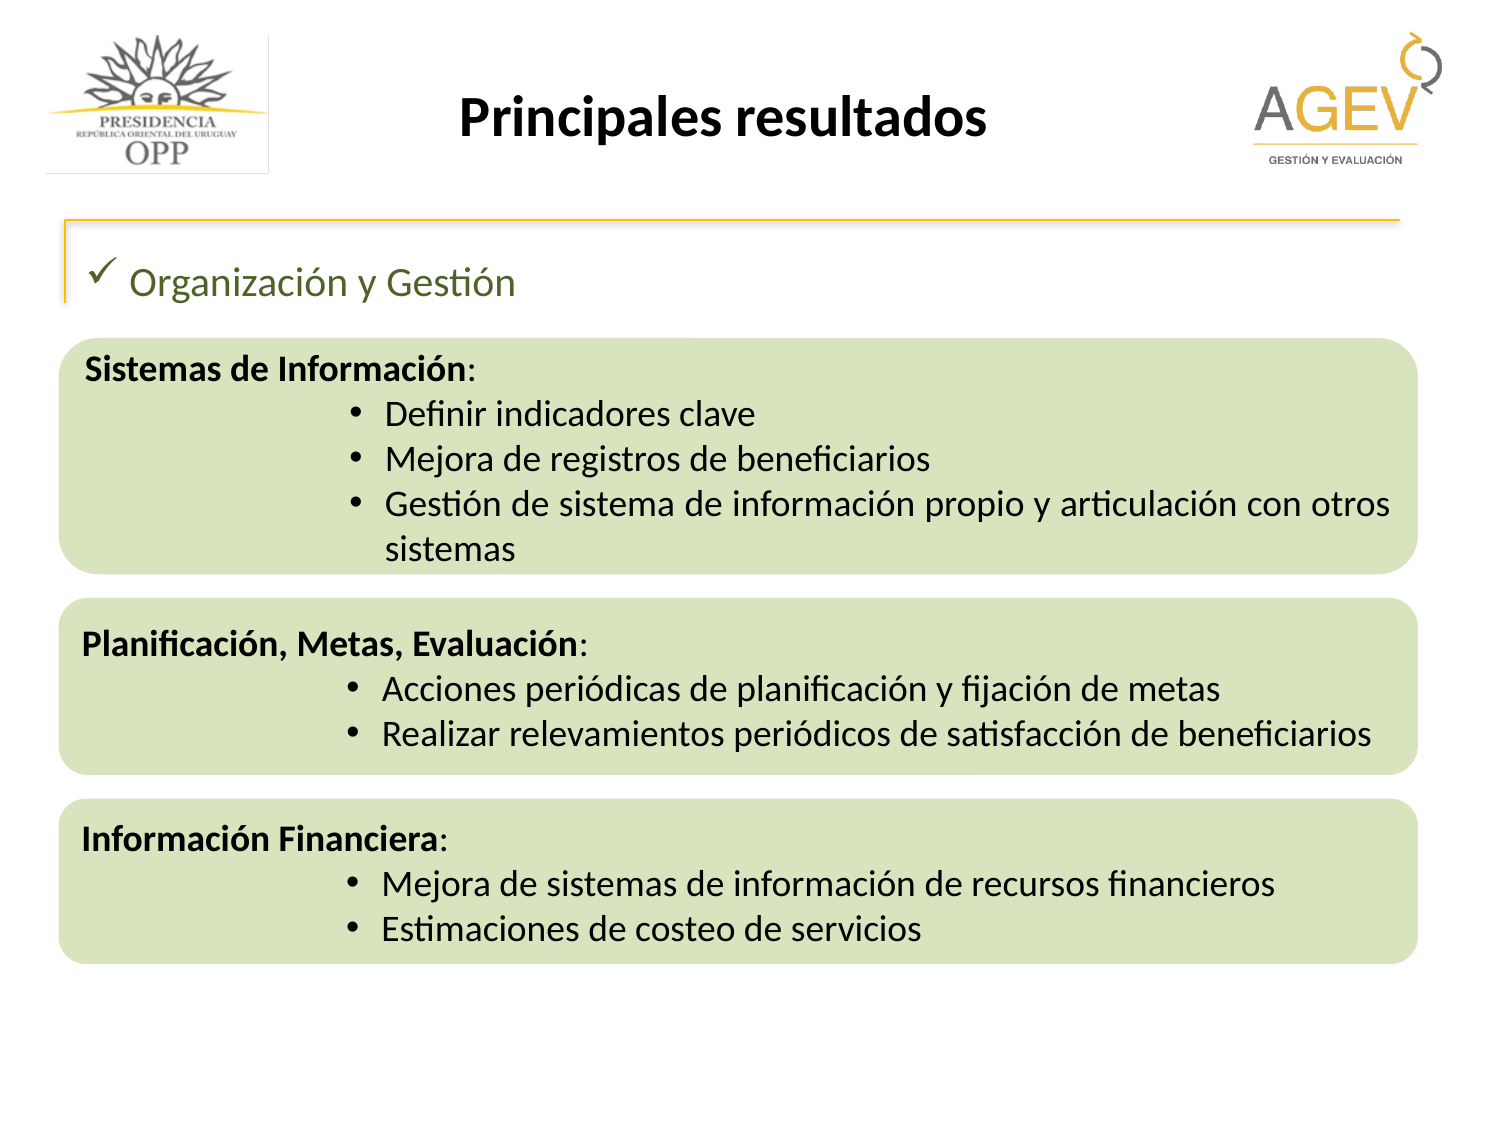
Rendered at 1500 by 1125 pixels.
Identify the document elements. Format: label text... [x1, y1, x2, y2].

text_box Principales resultados [445, 70, 1055, 156]
text_box Planificación, Metas, Evaluación: Acciones periódicas de planificación y fijación de metas Realizar relevamientos periódicos de satisfacción de beneficiarios [56, 595, 1421, 778]
text_box Información Financiera: Mejora de sistemas de información de recursos financieros Estimaciones de costeo de servicios [56, 796, 1421, 967]
text_box Sistemas de Información: Definir indicadores clave Mejora de registros de beneficiarios Gestión de sistema de información propio y articulación con otros sistemas [56, 335, 1421, 577]
picture [46, 35, 270, 176]
list Organización y Gestión [70, 246, 1466, 1024]
picture [1253, 31, 1442, 164]
